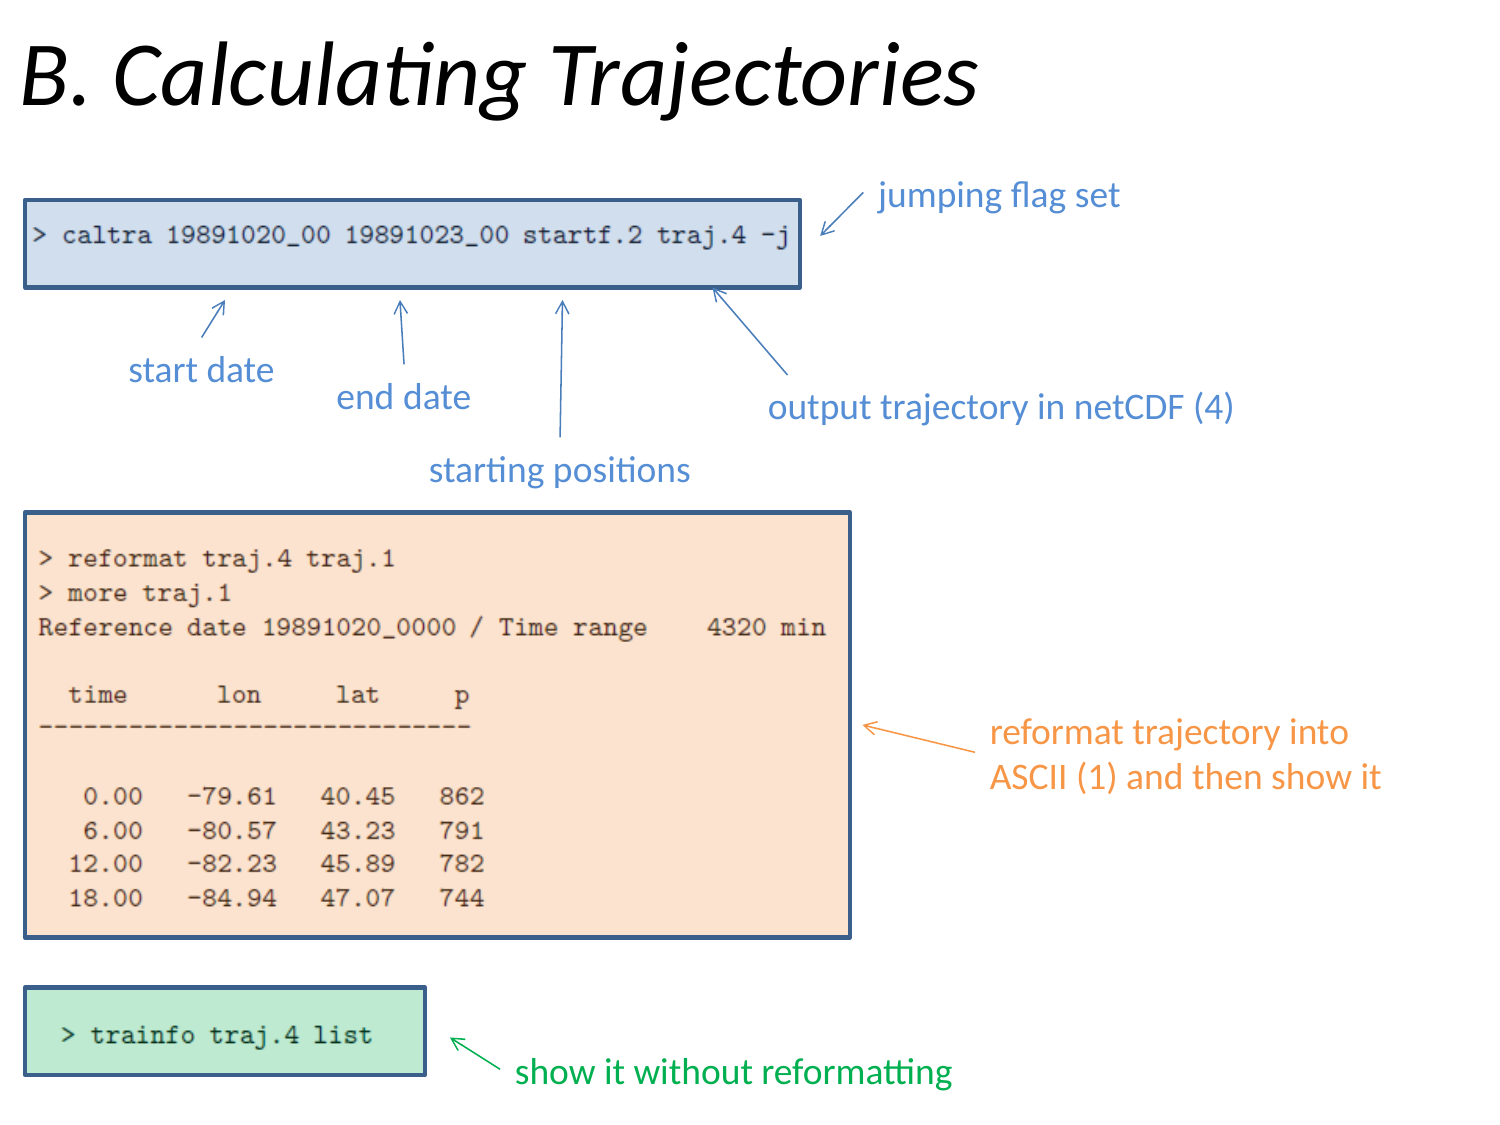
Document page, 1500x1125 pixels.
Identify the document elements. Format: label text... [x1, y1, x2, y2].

text_box end date [321, 364, 487, 425]
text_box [862, 724, 976, 754]
text_box [23, 934, 852, 940]
text_box show it without reformatting [500, 1039, 1075, 1100]
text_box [449, 1037, 501, 1070]
text_box [23, 279, 802, 290]
text_box [23, 985, 427, 1077]
text_box start date [113, 337, 290, 398]
picture [24, 199, 821, 273]
picture [24, 537, 883, 927]
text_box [369, 329, 435, 335]
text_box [820, 192, 863, 237]
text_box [705, 293, 794, 369]
text_box output trajectory in netCDF (4) [753, 374, 1251, 435]
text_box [194, 306, 233, 331]
text_box jumping flag set [863, 162, 1136, 223]
title B. Calculating Trajectories [0, 0, 1038, 163]
picture [37, 999, 415, 1077]
text_box starting positions [414, 437, 707, 498]
text_box reformat trajectory into ASCII (1) and then show it [974, 699, 1438, 805]
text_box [492, 367, 631, 371]
text_box [23, 510, 852, 536]
